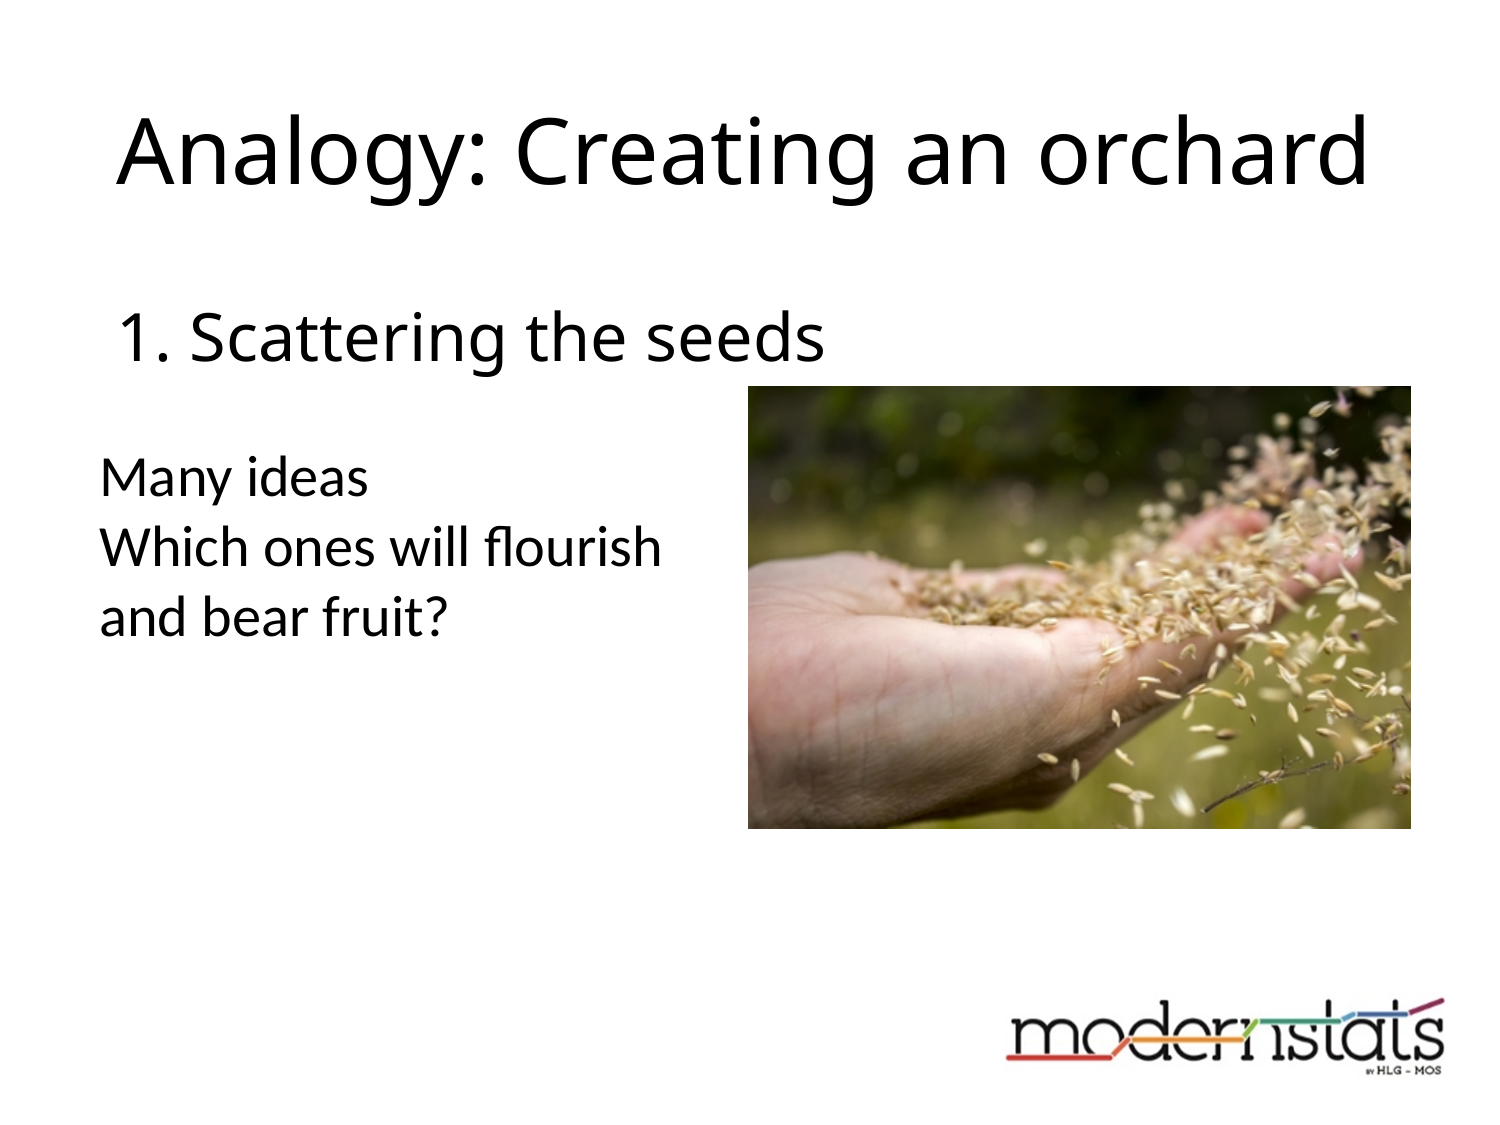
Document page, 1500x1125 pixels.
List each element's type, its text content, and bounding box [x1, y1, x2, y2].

picture [748, 386, 1411, 829]
title Analogy: Creating an orchard 1. Scattering the seeds [101, 50, 1396, 431]
text_box Many ideas Which ones will flourish and bear fruit? [84, 430, 715, 726]
picture [1005, 992, 1445, 1078]
